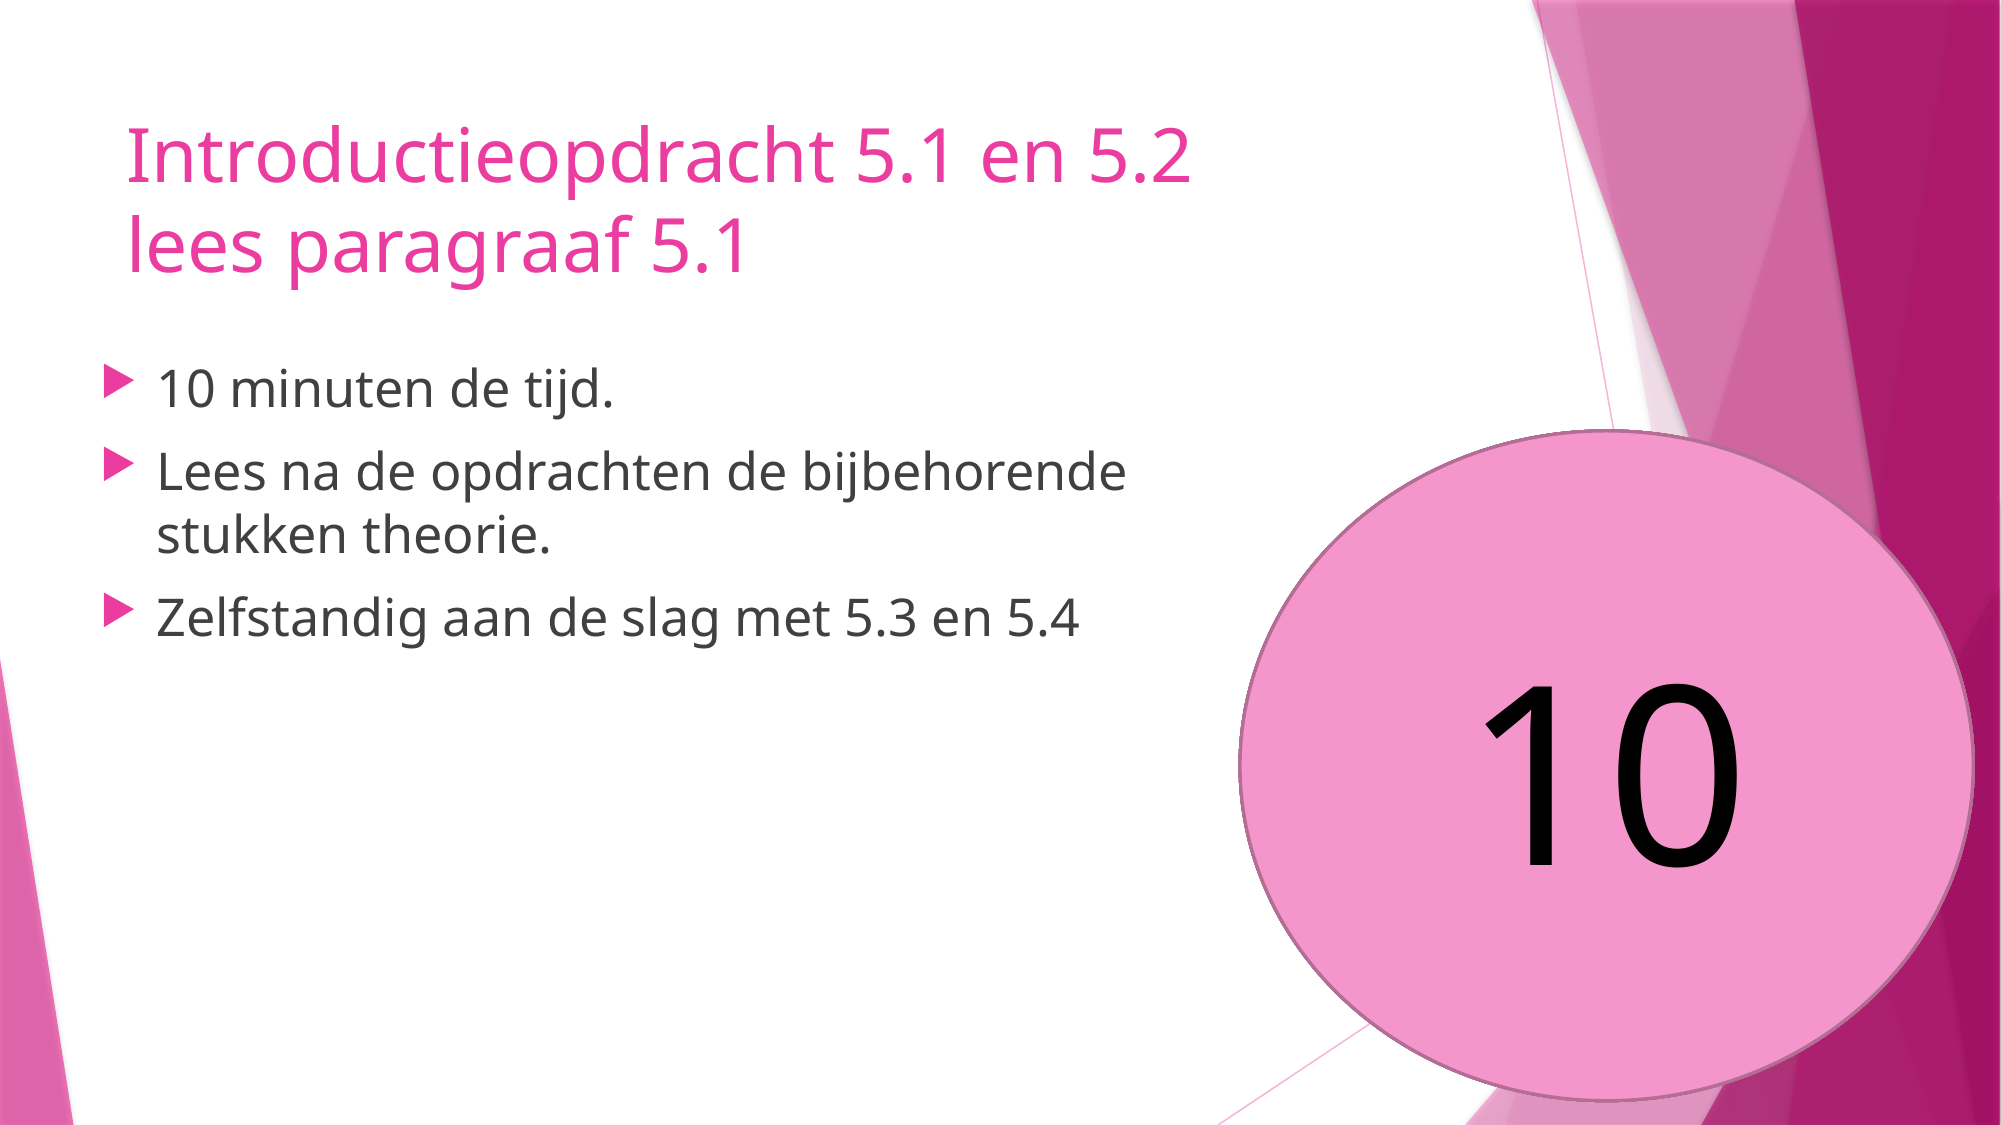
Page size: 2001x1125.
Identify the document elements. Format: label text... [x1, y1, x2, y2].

list 10 minuten de tijd. Lees na de opdrachten de bijbehorende stukken theorie. Zelfstandig aan de slag met 5.3 en 5.4 [85, 348, 1290, 1125]
title Introductieopdracht 5.1 en 5.2 lees paragraaf 5.1 [111, 99, 1522, 317]
text_box 10 [1238, 429, 1975, 1103]
